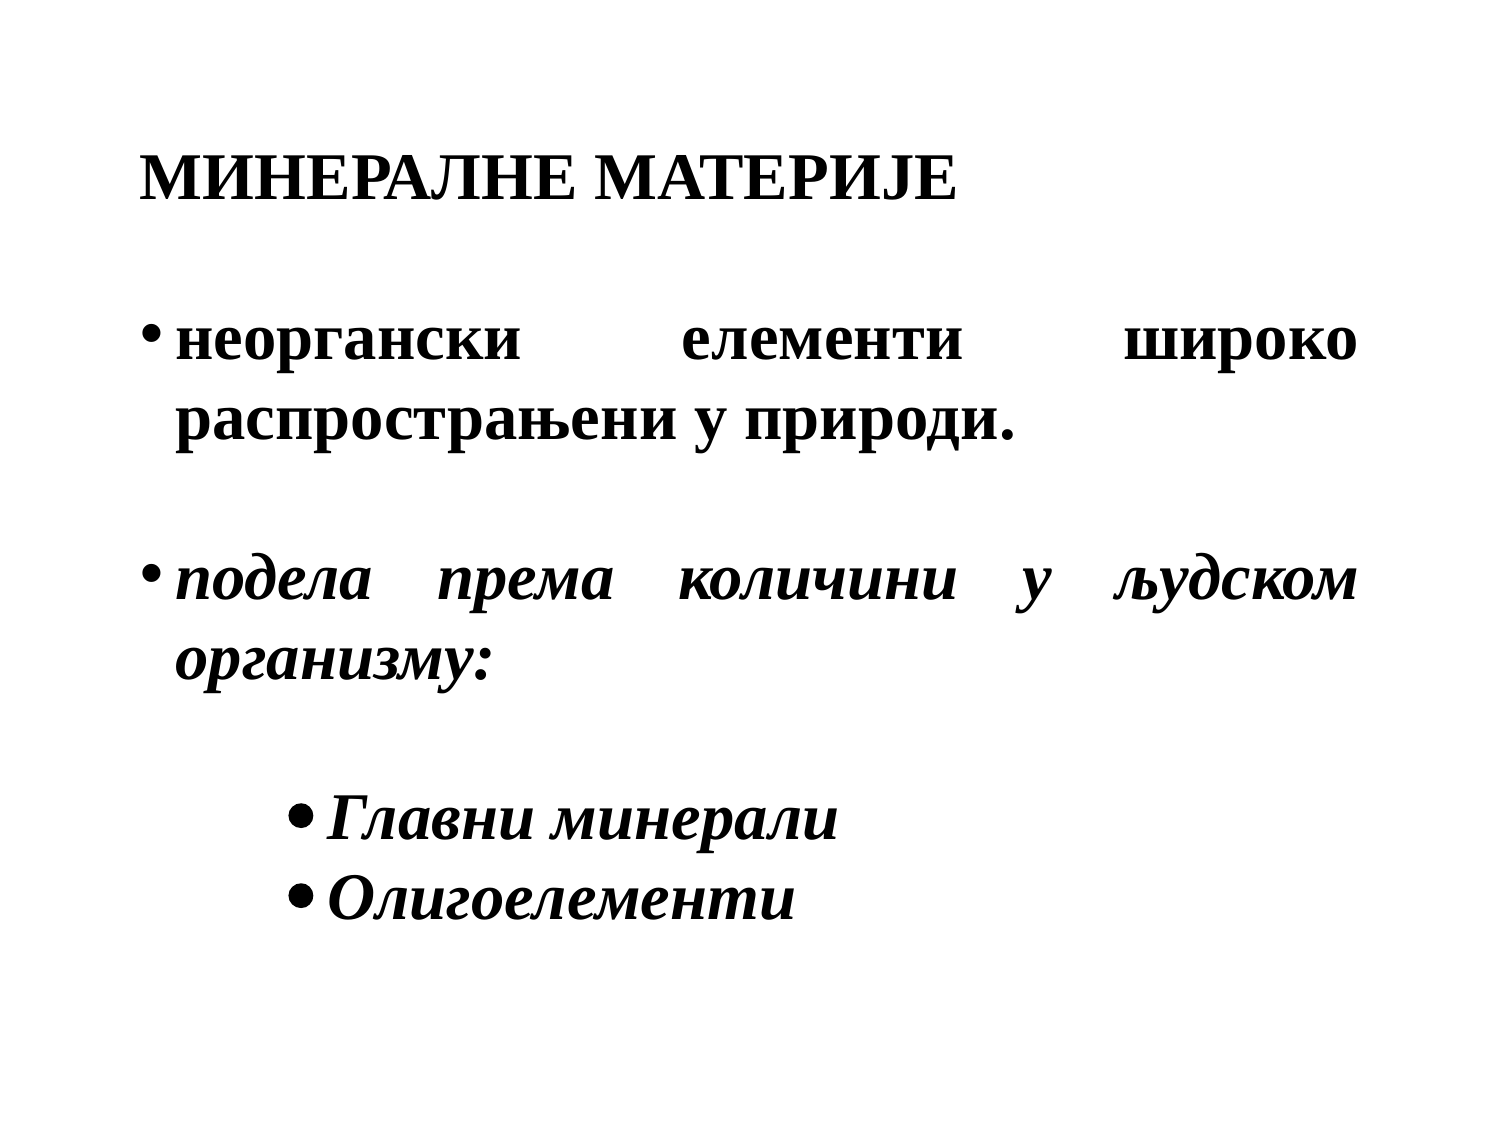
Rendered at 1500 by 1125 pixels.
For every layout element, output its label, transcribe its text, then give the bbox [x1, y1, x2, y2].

text_box МИНЕРАЛНЕ МАТЕРИЈЕ неоргански елементи широко распрострањени у природи. подела према количини у људском организму: · Главни минерали · Олигоелементи [125, 125, 1375, 1100]
